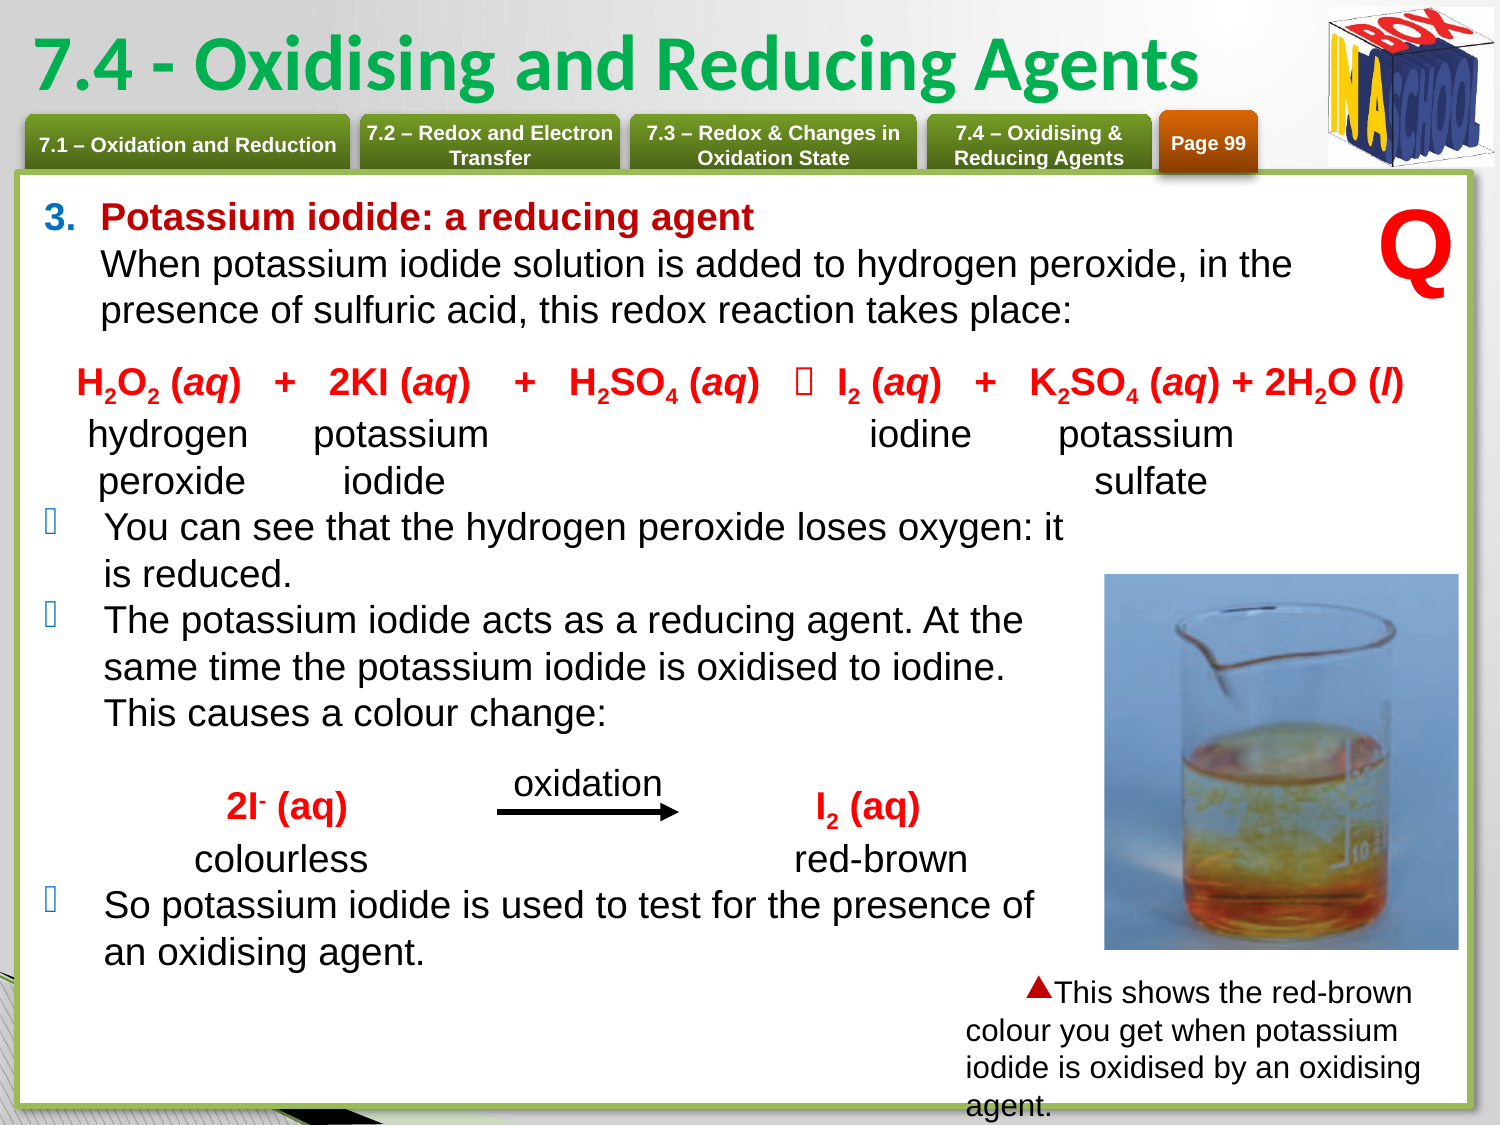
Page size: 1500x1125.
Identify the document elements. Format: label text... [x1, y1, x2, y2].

text_box This shows the red-brown colour you get when potassium iodide is oxidised by an oxidising agent. [915, 965, 1459, 1125]
text_box oxidation [498, 751, 678, 811]
text_box Q [1362, 172, 1470, 308]
picture [1328, 7, 1495, 167]
picture [1104, 573, 1459, 950]
text_box Page 99 [1159, 109, 1258, 173]
text_box Potassium iodide: a reducing agent When potassium iodide solution is added to hydrogen peroxide, in the presence of sulfuric acid, this redox reaction takes place: H2O2 (aq) + 2KI (aq) + H2SO4 (aq)  I2 (aq) + K2SO4 (aq) + 2H2O (l) hydrogen potassium iodine potassium peroxide iodide sulfate You can see that the hydrogen peroxide loses oxygen: it is reduced. The potassium iodide acts as a reducing agent. At the same time the potassium iodide is oxidised to iodine. This causes a colour change: 2I- (aq) I2 (aq) colourless red-brown So potassium iodide is used to test for the presence of an oxidising agent. [29, 184, 1459, 981]
picture [281, 1114, 303, 1125]
title 7.4 - Oxidising and Reducing Agents [17, 7, 1258, 110]
